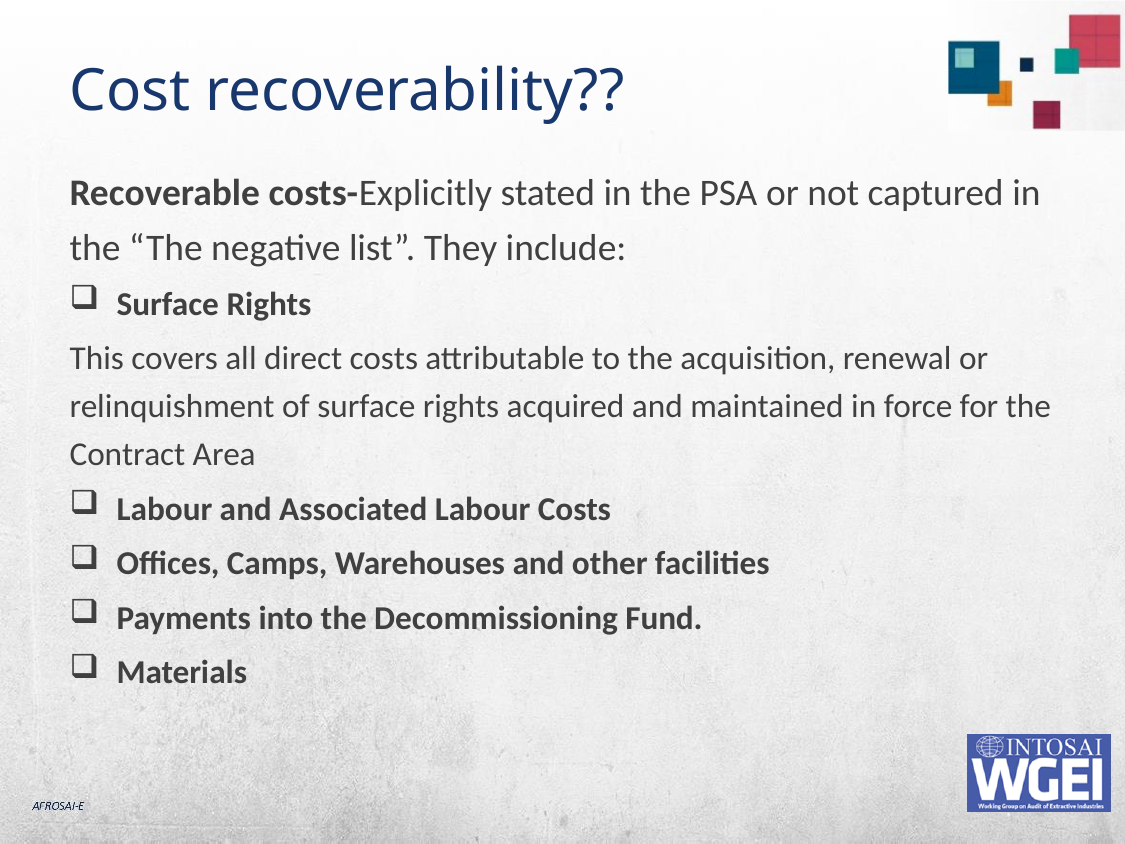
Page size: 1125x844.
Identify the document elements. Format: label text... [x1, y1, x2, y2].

title Cost recoverability?? [56, 33, 879, 152]
picture [0, 0, 1125, 844]
picture [955, 48, 974, 67]
list Recoverable costs-Explicitly stated in the PSA or not captured in the “The negative list”. They include: Surface Rights This covers all direct costs attributable to the acquisition, renewal or relinquishment of surface rights acquired and maintained in force for the Contract Area Labour and Associated Labour Costs Offices, Camps, Warehouses and other facilities Payments into the Decommissioning Fund. Materials [56, 152, 1069, 779]
picture [949, 1, 1124, 130]
